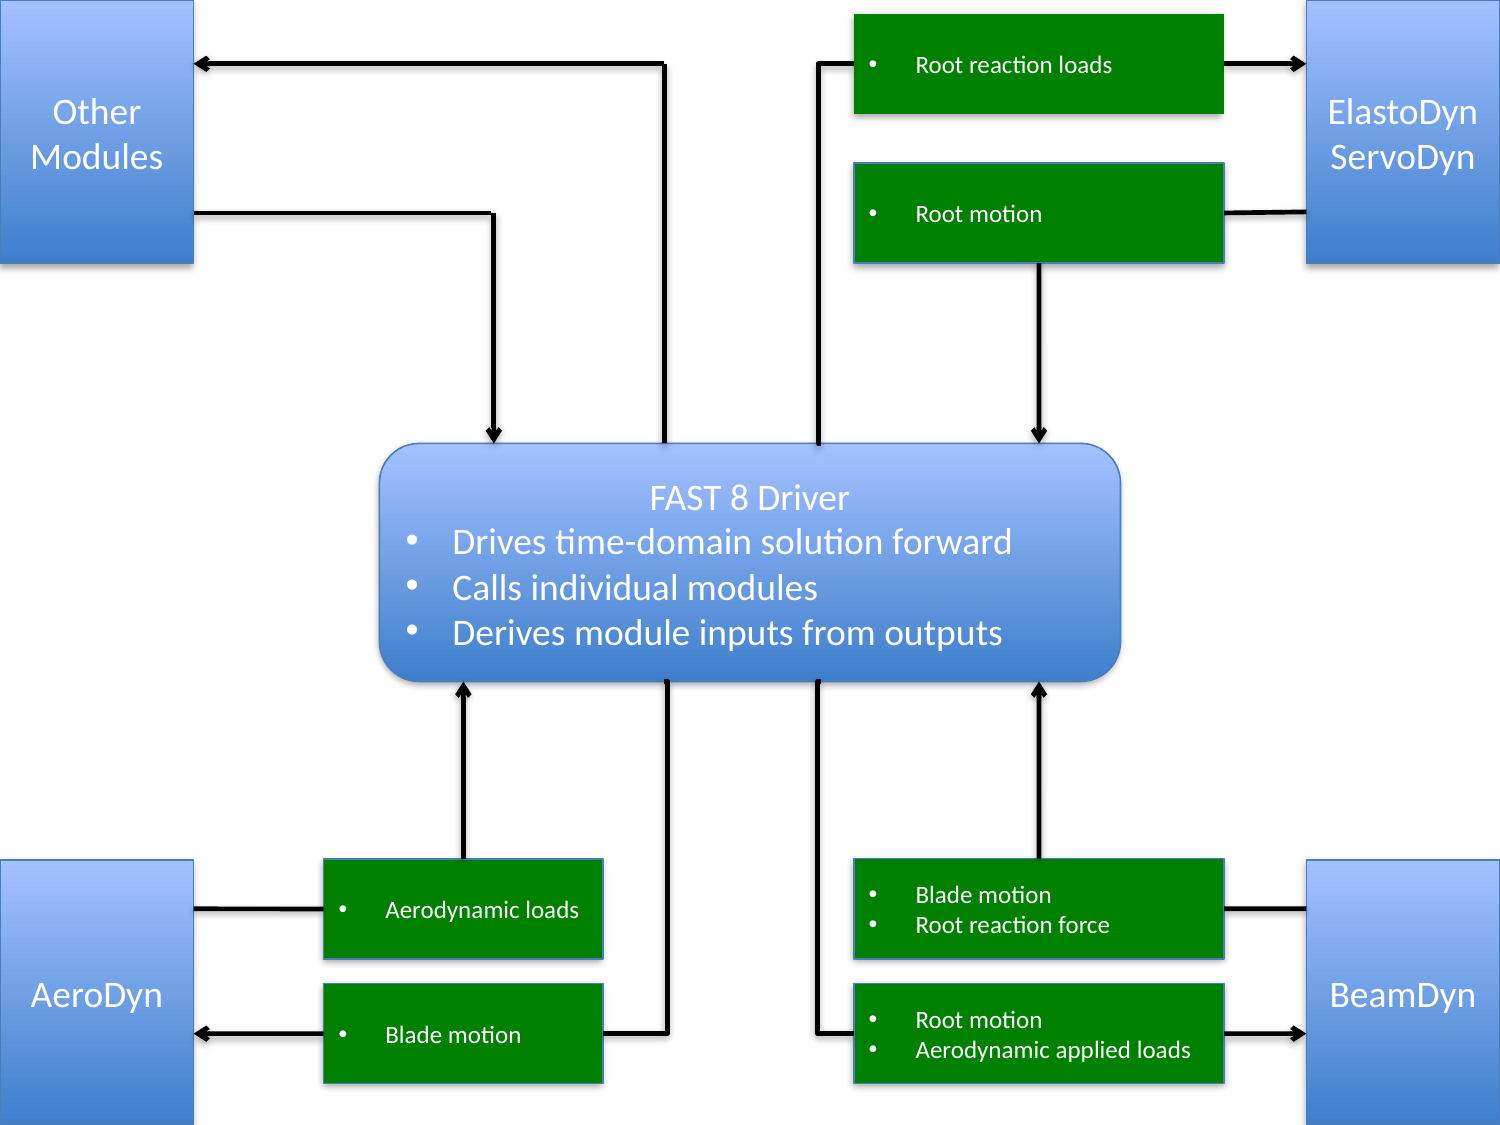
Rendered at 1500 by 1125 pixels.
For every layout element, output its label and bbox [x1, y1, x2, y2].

text_box [0, 0, 1500, 1125]
